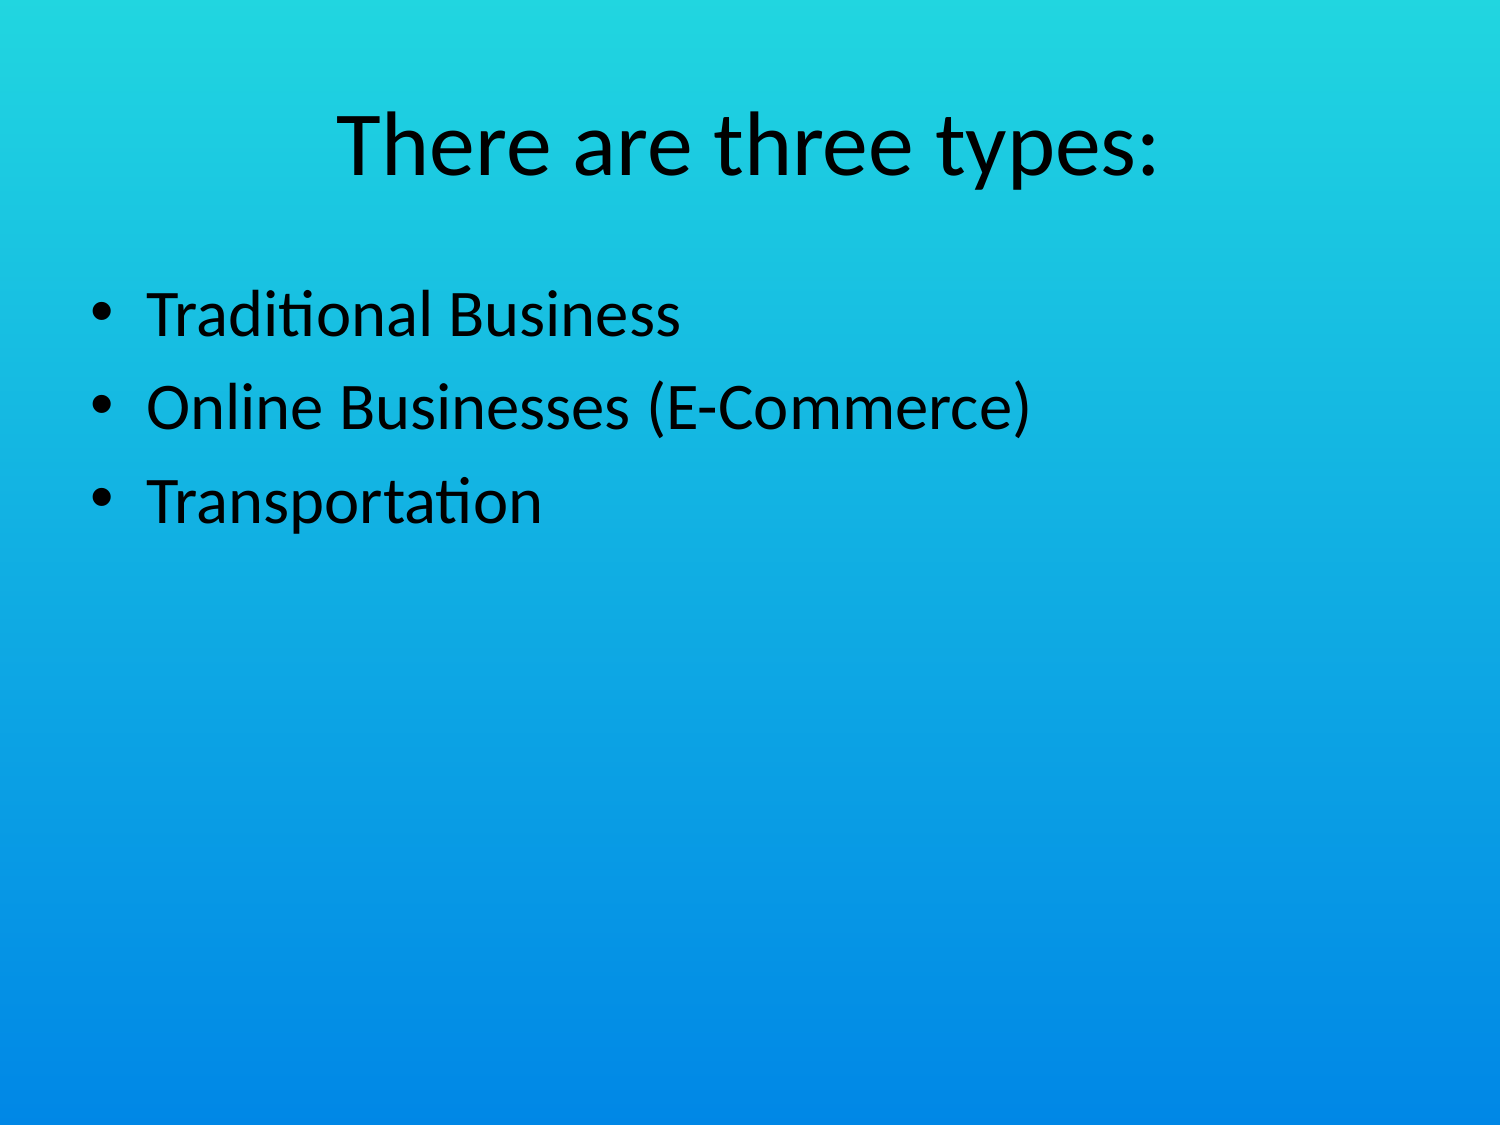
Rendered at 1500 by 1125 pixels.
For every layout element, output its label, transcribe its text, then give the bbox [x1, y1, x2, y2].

list Traditional Business Online Businesses (E-Commerce) Transportation [75, 262, 1425, 1005]
title There are three types: [75, 45, 1425, 233]
